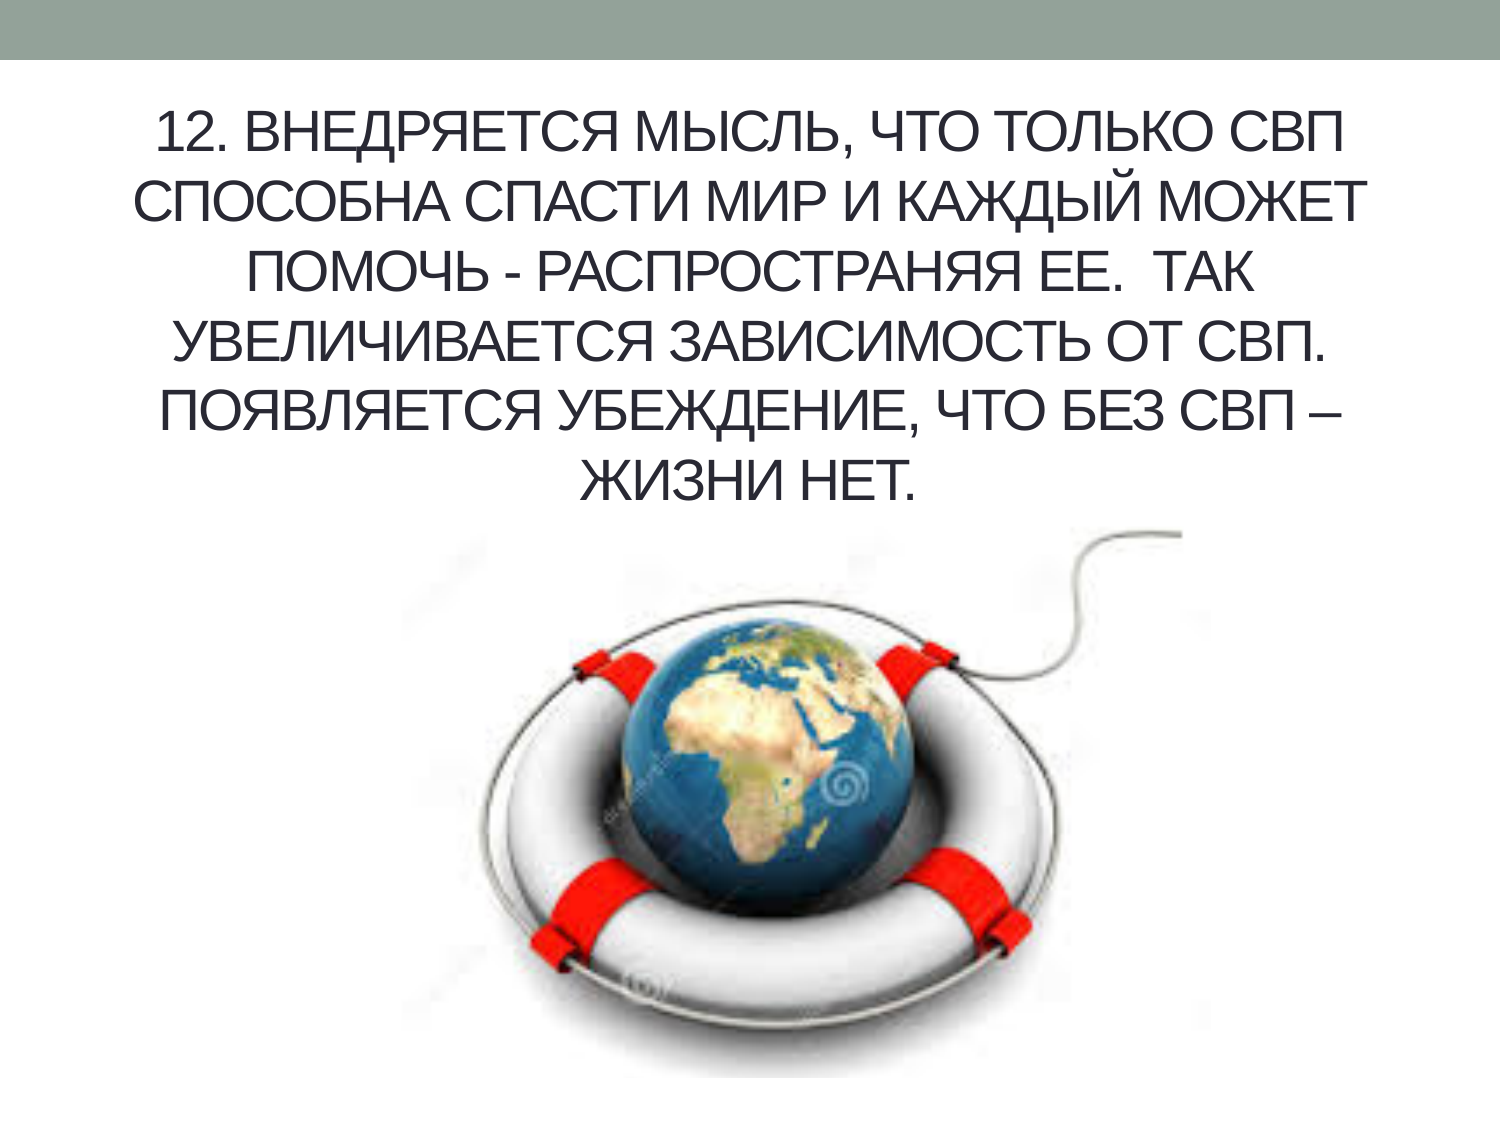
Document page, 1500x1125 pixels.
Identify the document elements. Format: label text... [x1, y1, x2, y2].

title 12. ВНЕДРЯЕТСЯ МЫСЛЬ, ЧТО ТОЛЬКО СВП СПОСОБНА СПАСТИ МИР И КАЖДЫЙ МОЖЕТ ПОМОЧЬ - РАСПРОСТРАНЯЯ ЕЕ. ТАК УВЕЛИЧИВАЕТСЯ ЗАВИСИМОСТЬ ОТ СВП. ПОЯВЛЯЕТСЯ УБЕЖДЕНИЕ, ЧТО БЕЗ СВП – ЖИЗНИ НЕТ. [75, 113, 1424, 492]
picture [348, 507, 1211, 1078]
